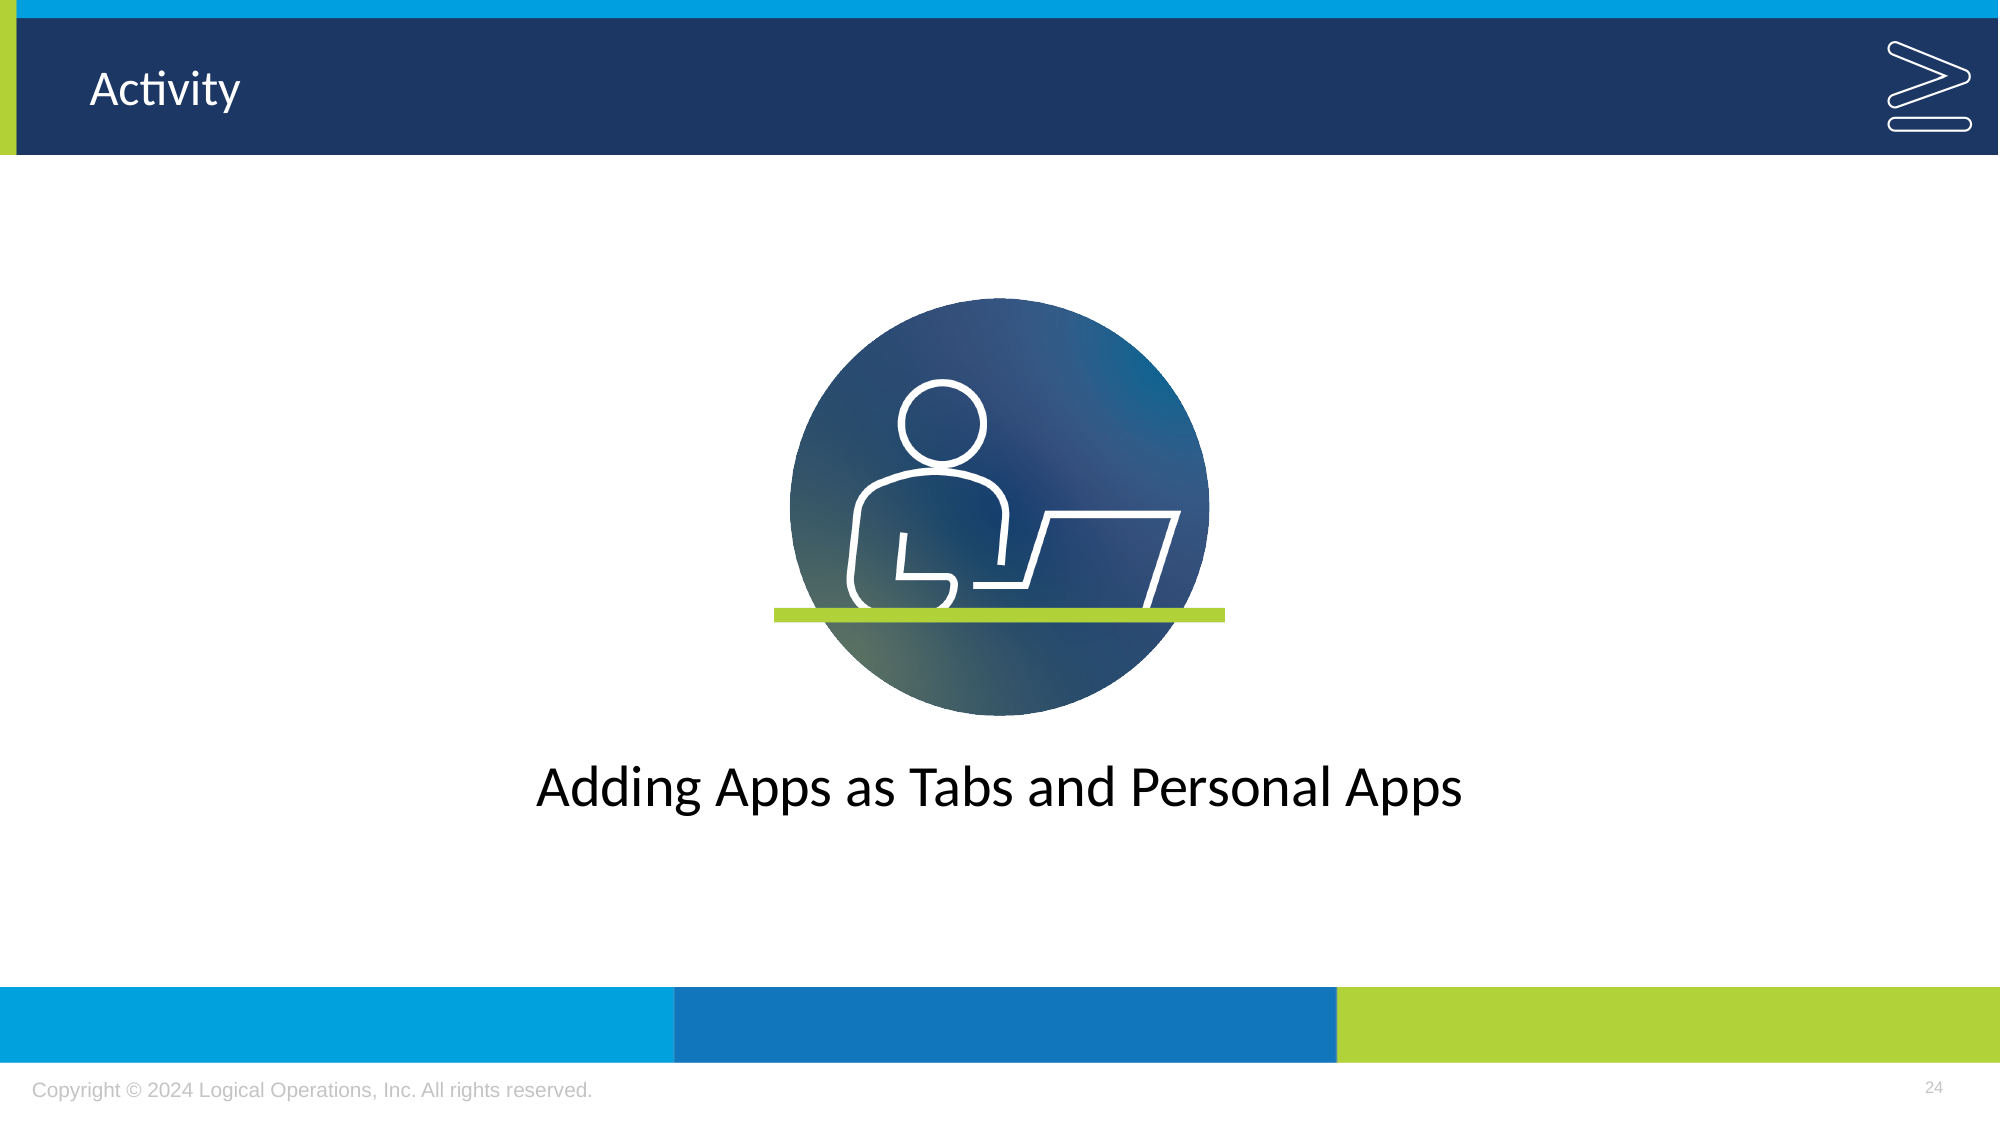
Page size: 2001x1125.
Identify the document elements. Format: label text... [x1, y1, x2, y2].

slide_number 24 [1491, 1057, 1959, 1118]
list Adding Apps as Tabs and Personal Apps [125, 740, 1875, 841]
picture [774, 298, 1225, 716]
picture [674, 987, 2000, 1063]
picture [0, 0, 1998, 155]
